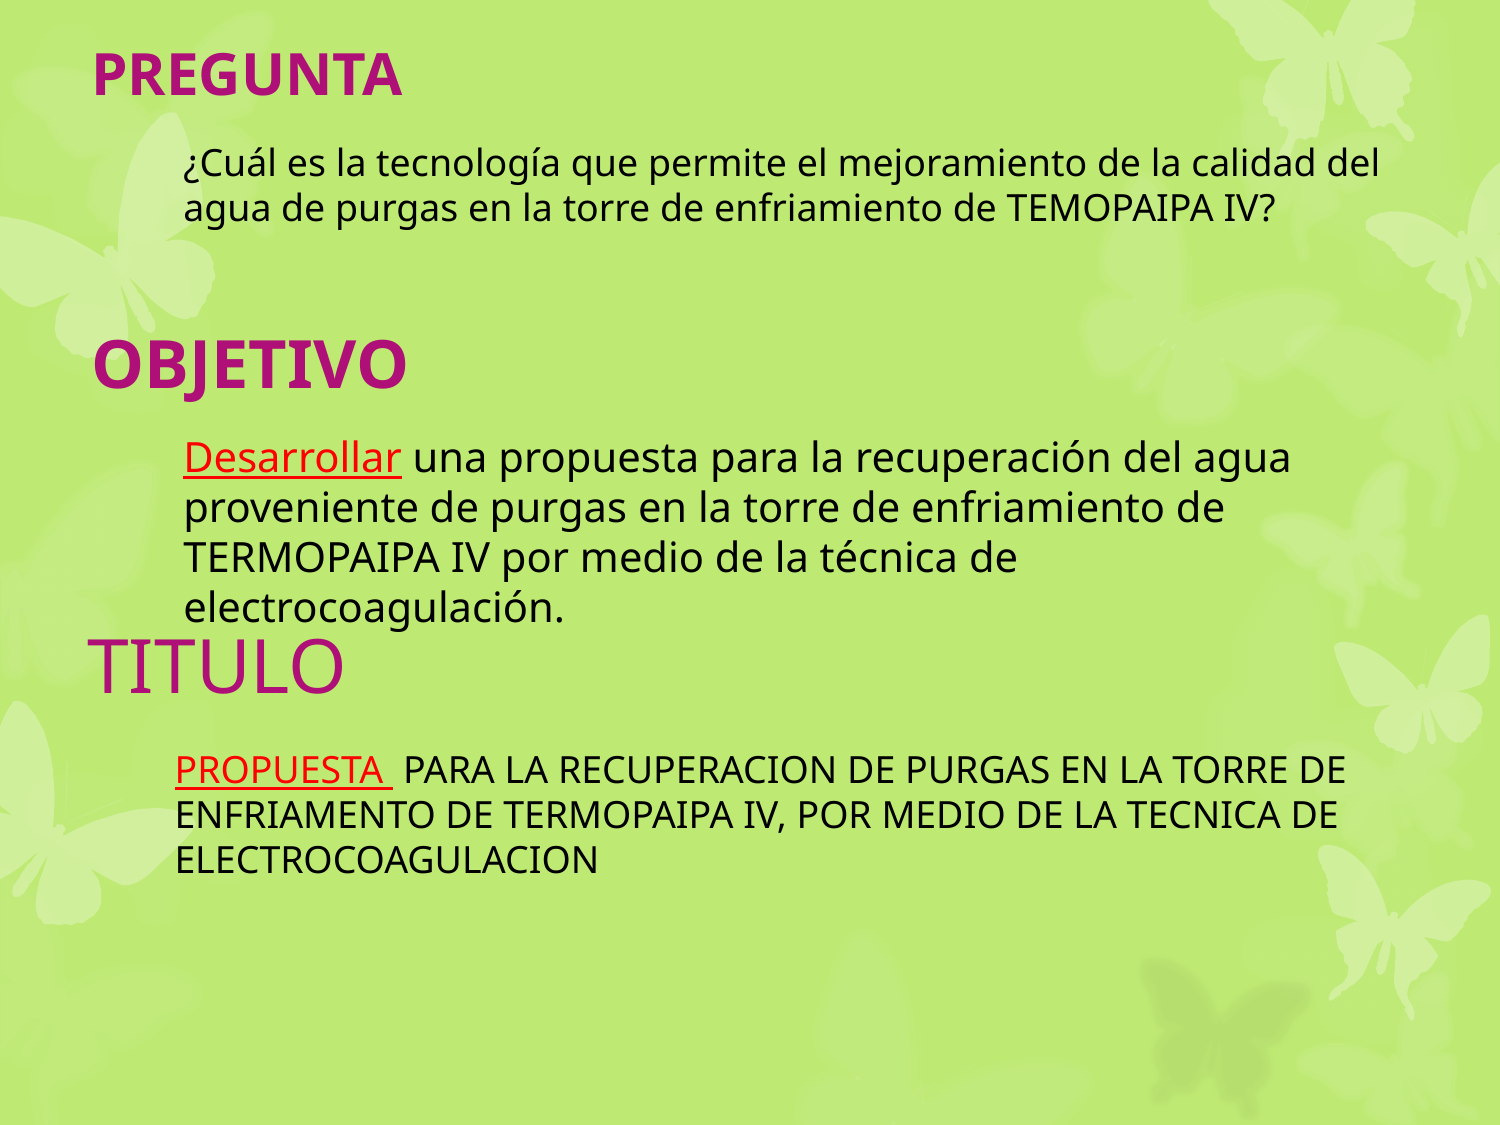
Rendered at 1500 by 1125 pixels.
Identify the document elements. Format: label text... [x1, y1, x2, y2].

text_box OBJETIVO [76, 314, 827, 410]
text_box PREGUNTA [76, 29, 827, 115]
text_box PROPUESTA PARA LA RECUPERACION DE PURGAS EN LA TORRE DE ENFRIAMENTO DE TERMOPAIPA IV, POR MEDIO DE LA TECNICA DE ELECTROCOAGULACION [159, 739, 1460, 889]
text_box ¿Cuál es la tecnología que permite el mejoramiento de la calidad del agua de purgas en la torre de enfriamiento de TEMOPAIPA IV? [168, 131, 1397, 282]
text_box TITULO [72, 611, 823, 716]
text_box Desarrollar una propuesta para la recuperación del agua proveniente de purgas en la torre de enfriamiento de TERMOPAIPA IV por medio de la técnica de electrocoagulación. [168, 423, 1409, 639]
